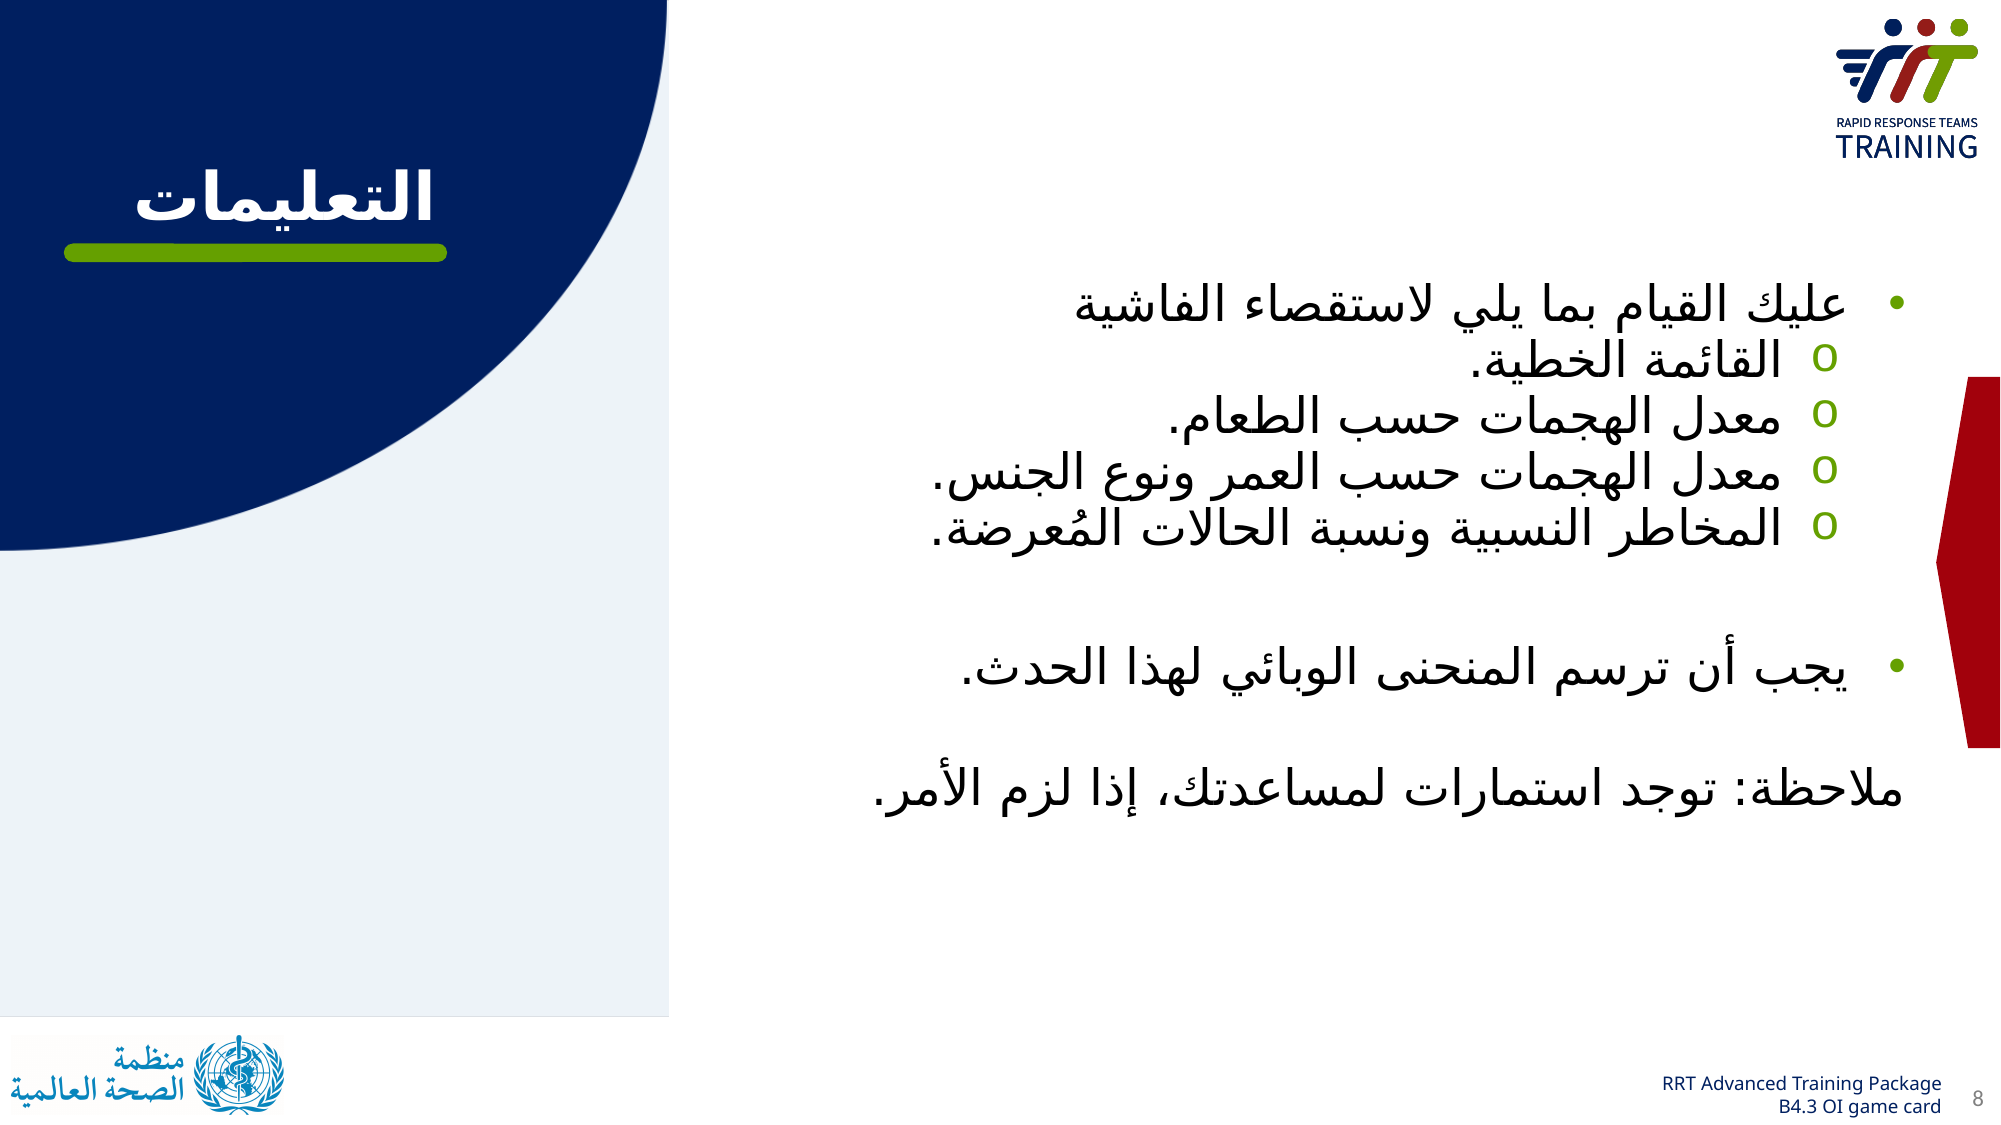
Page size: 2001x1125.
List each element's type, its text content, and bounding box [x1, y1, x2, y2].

picture [241, 1050, 247, 1059]
picture [11, 1035, 284, 1115]
list عليك القيام بما يلي لاستقصاء الفاشية القائمة الخطية. معدل الهجمات حسب الطعام. معدل الهجمات حسب العمر ونوع الجنس. المخاطر النسبية ونسبة الحالات المُعرضة. يجب أن ترسم المنحنى الوبائي لهذا الحدث. ملاحظة: توجد استمارات لمساعدتك، إذا لزم الأمر. [677, 270, 1914, 855]
picture [0, 0, 669, 1018]
picture [1835, 19, 1978, 167]
text_box التعليمات [61, 162, 438, 244]
